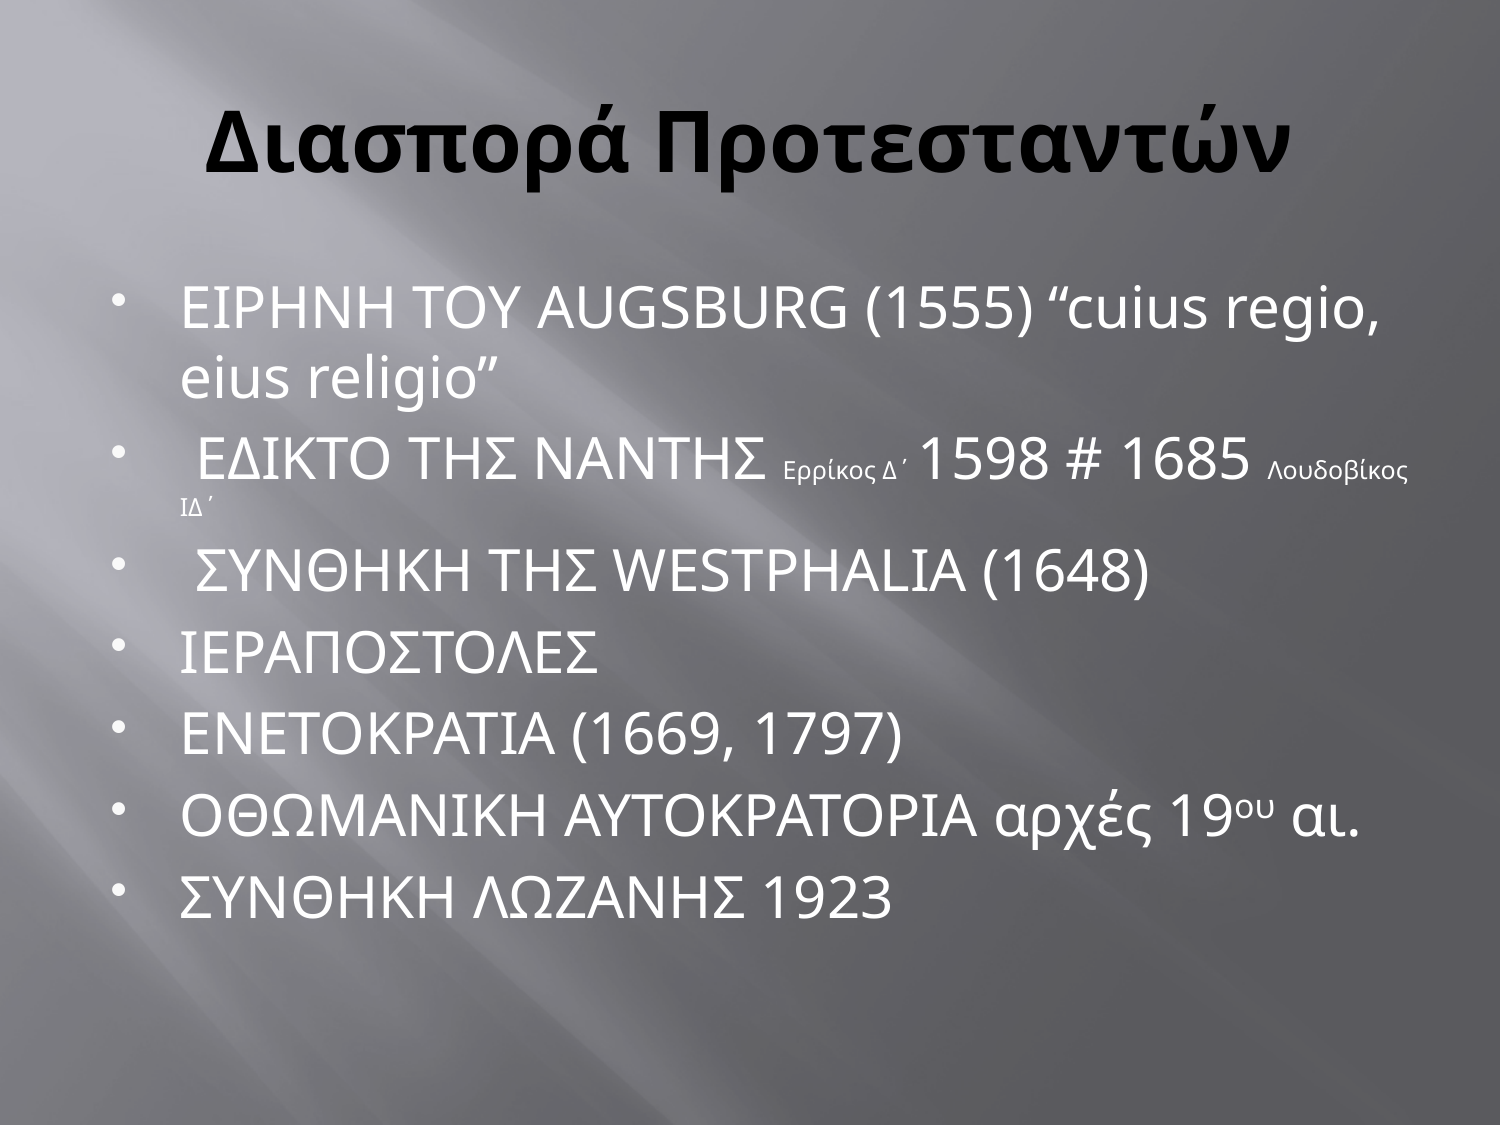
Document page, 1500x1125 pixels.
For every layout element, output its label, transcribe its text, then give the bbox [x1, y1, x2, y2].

title Διασπορά Προτεσταντών [75, 45, 1425, 233]
list ΕΙΡΗΝΗ ΤΟΥ AUGSBURG (1555) “cuius regio, eius religio” ΕΔΙΚΤΟ ΤΗΣ ΝΑΝΤΗΣ Ερρίκος Δ΄ 1598 # 1685 Λουδοβίκος ΙΔ΄ ΣΥΝΘΗΚΗ ΤΗΣ WESTPHALIA (1648) ΙΕΡΑΠΟΣΤΟΛΕΣ ΕΝΕΤΟΚΡΑΤΙΑ (1669, 1797) ΟΘΩΜΑΝΙΚΗ ΑΥΤΟΚΡΑΤΟΡΙΑ αρχές 19ου αι. ΣΥΝΘΗΚΗ ΛΩΖΑΝΗΣ 1923 [75, 262, 1425, 1035]
